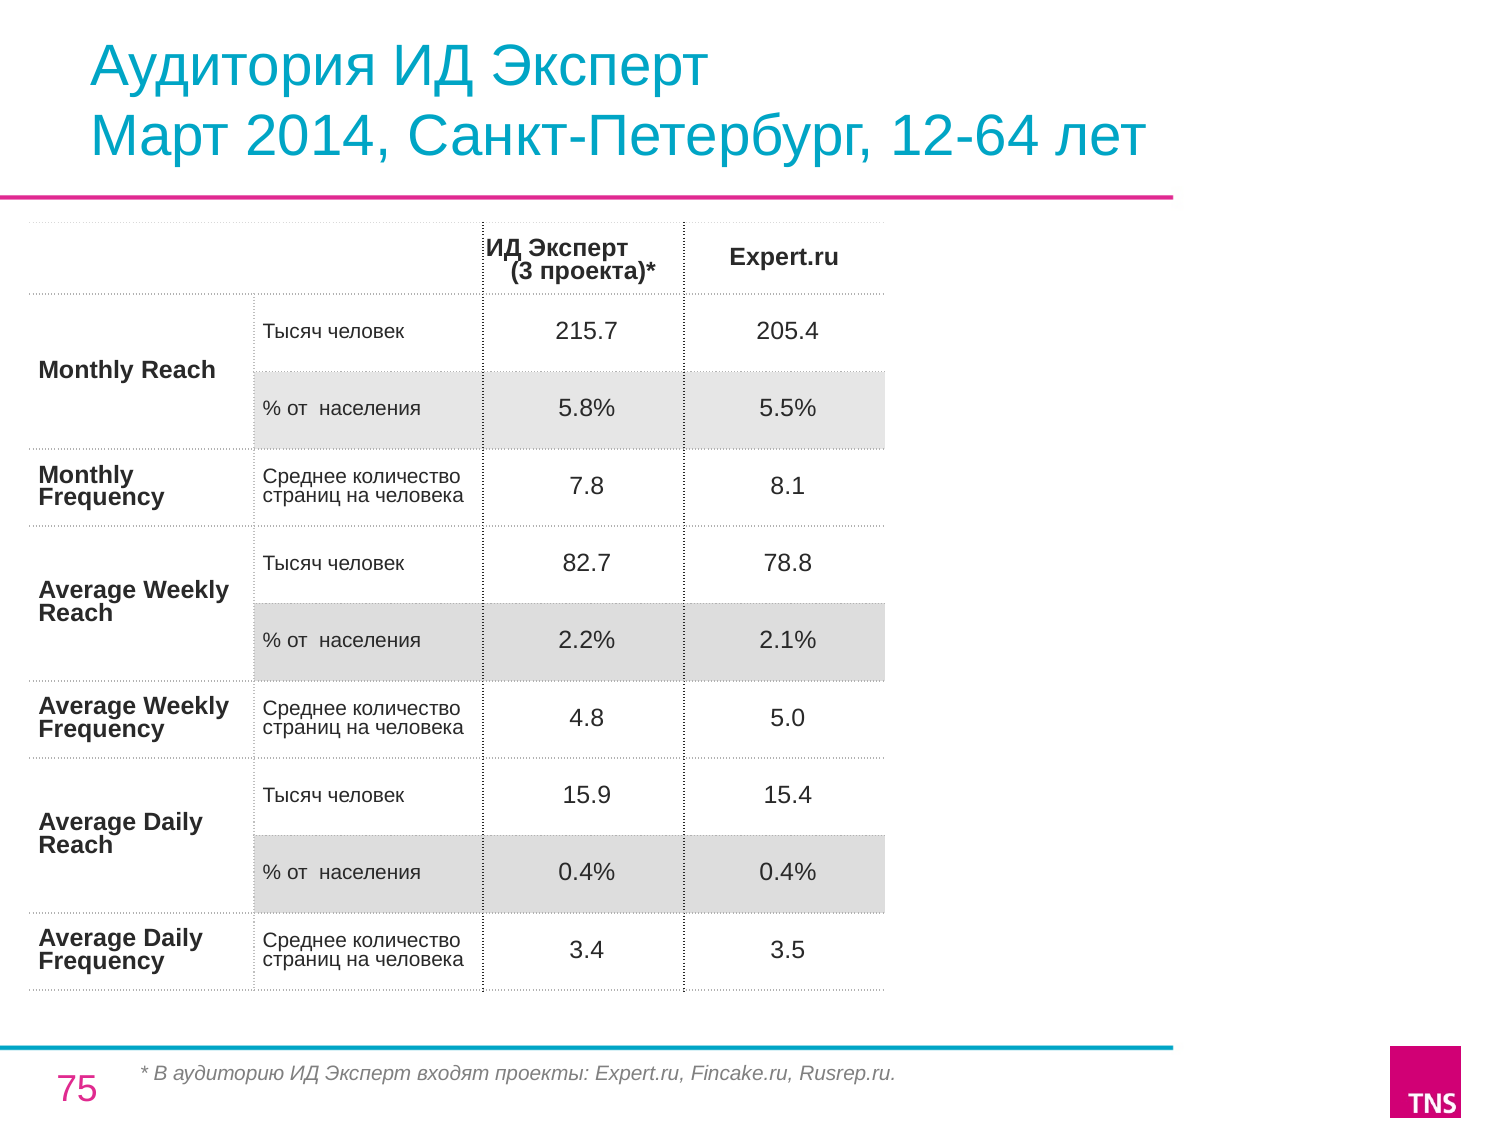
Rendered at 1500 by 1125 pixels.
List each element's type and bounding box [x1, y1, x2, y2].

table_cell [29, 294, 885, 990]
picture [0, 0, 1500, 1125]
text_box [124, 1052, 1463, 1092]
table_header [29, 223, 885, 294]
title [74, 8, 1476, 187]
slide_number [40, 1055, 392, 1125]
